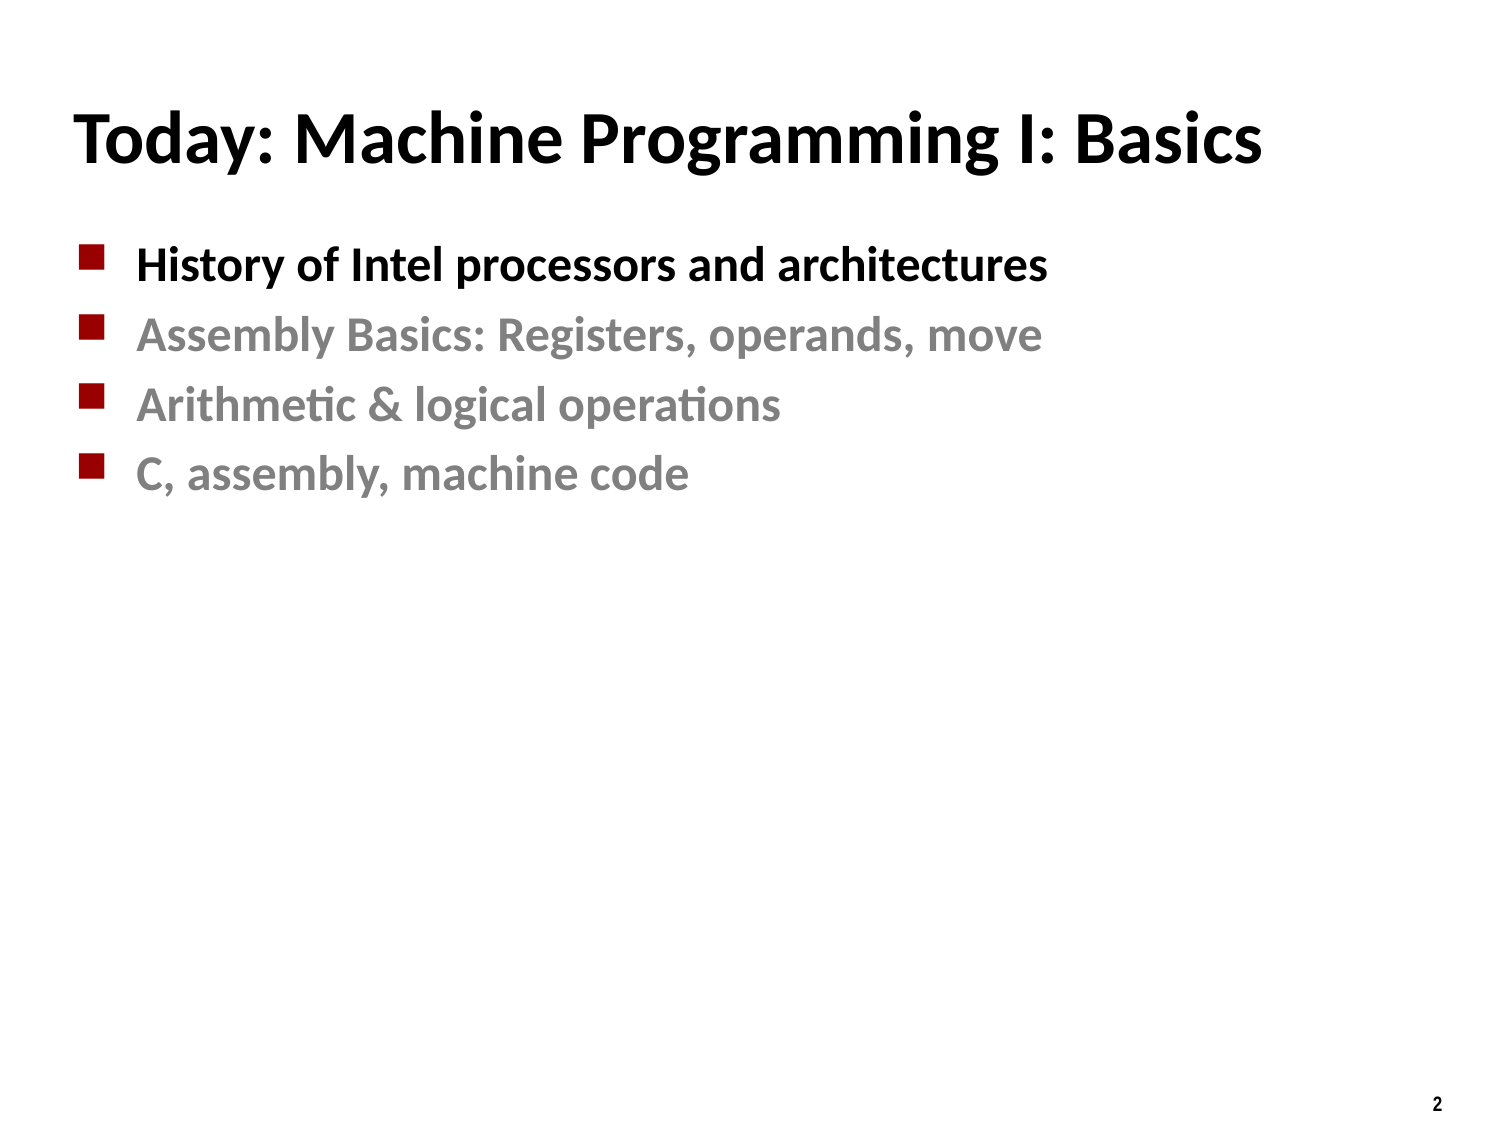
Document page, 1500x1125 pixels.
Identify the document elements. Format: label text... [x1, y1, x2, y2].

title Today: Machine Programming I: Basics [58, 71, 1305, 197]
list History of Intel processors and architectures Assembly Basics: Registers, operands, move Arithmetic & logical operations C, assembly, machine code [64, 223, 1361, 1040]
